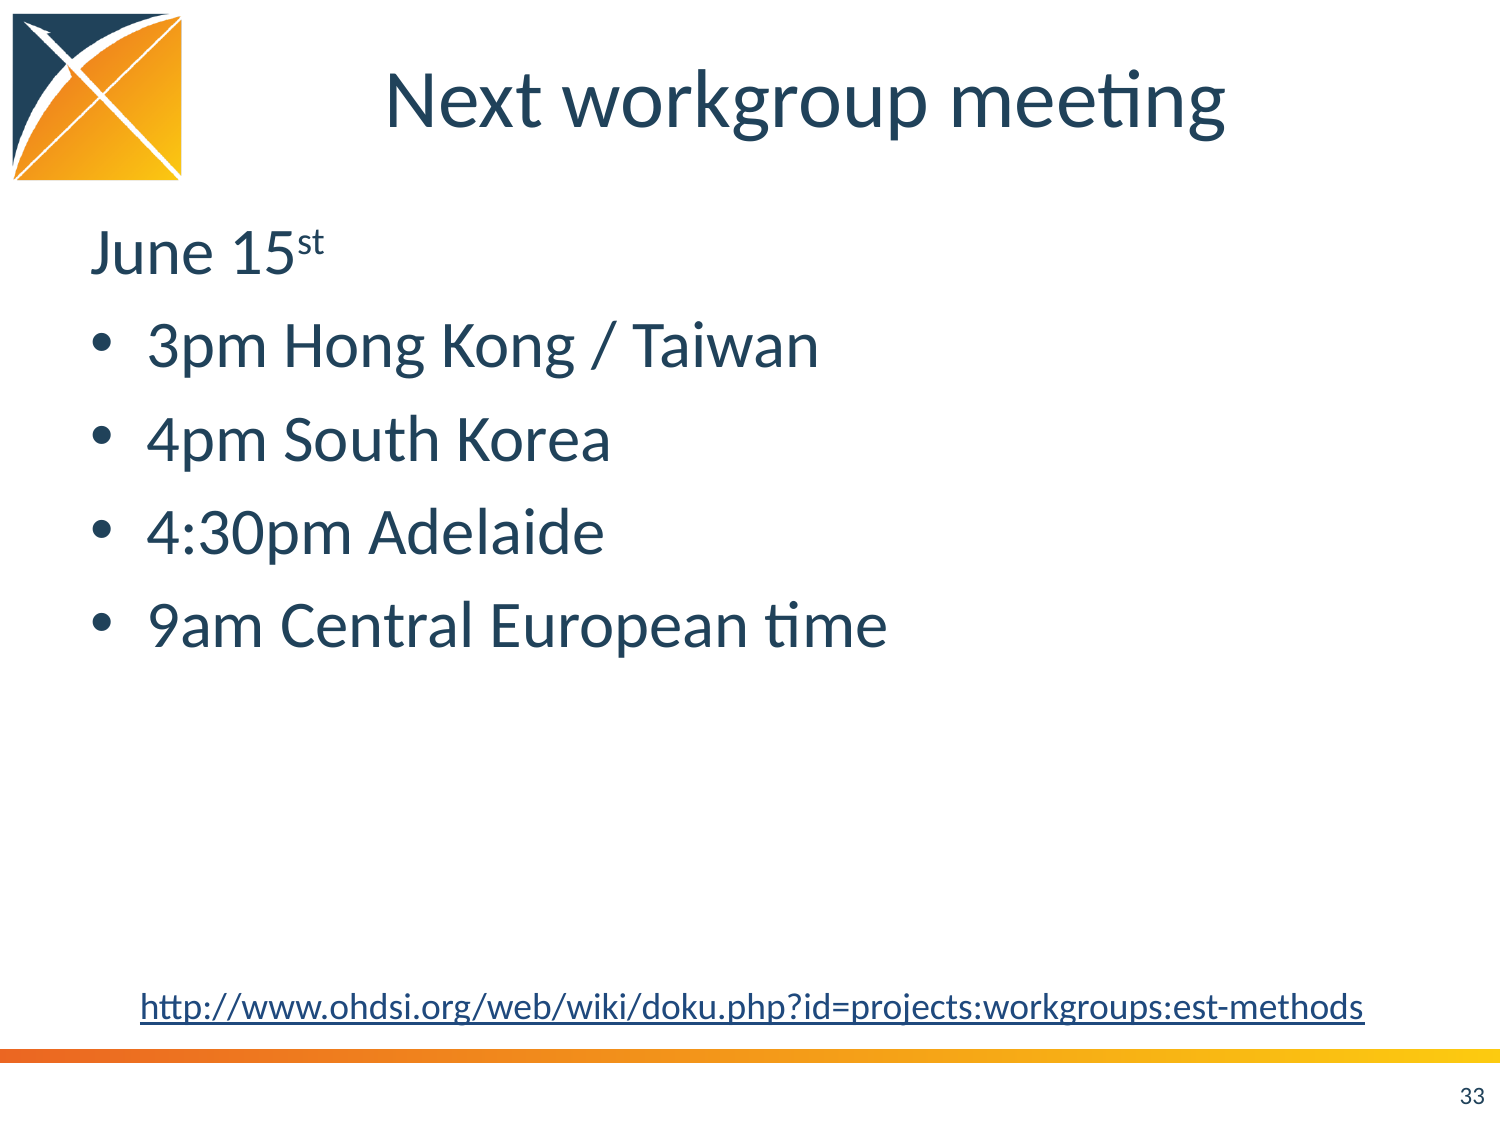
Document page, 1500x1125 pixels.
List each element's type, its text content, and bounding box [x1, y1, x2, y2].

slide_number 33 [1149, 1065, 1500, 1125]
list June 15st 3pm Hong Kong / Taiwan 4pm South Korea 4:30pm Adelaide 9am Central European time [75, 200, 1425, 1005]
title Next workgroup meeting [187, 24, 1425, 163]
text_box http://www.ohdsi.org/web/wiki/doku.php?id=projects:workgroups:est-methods [124, 974, 1388, 1035]
picture [0, 0, 206, 200]
